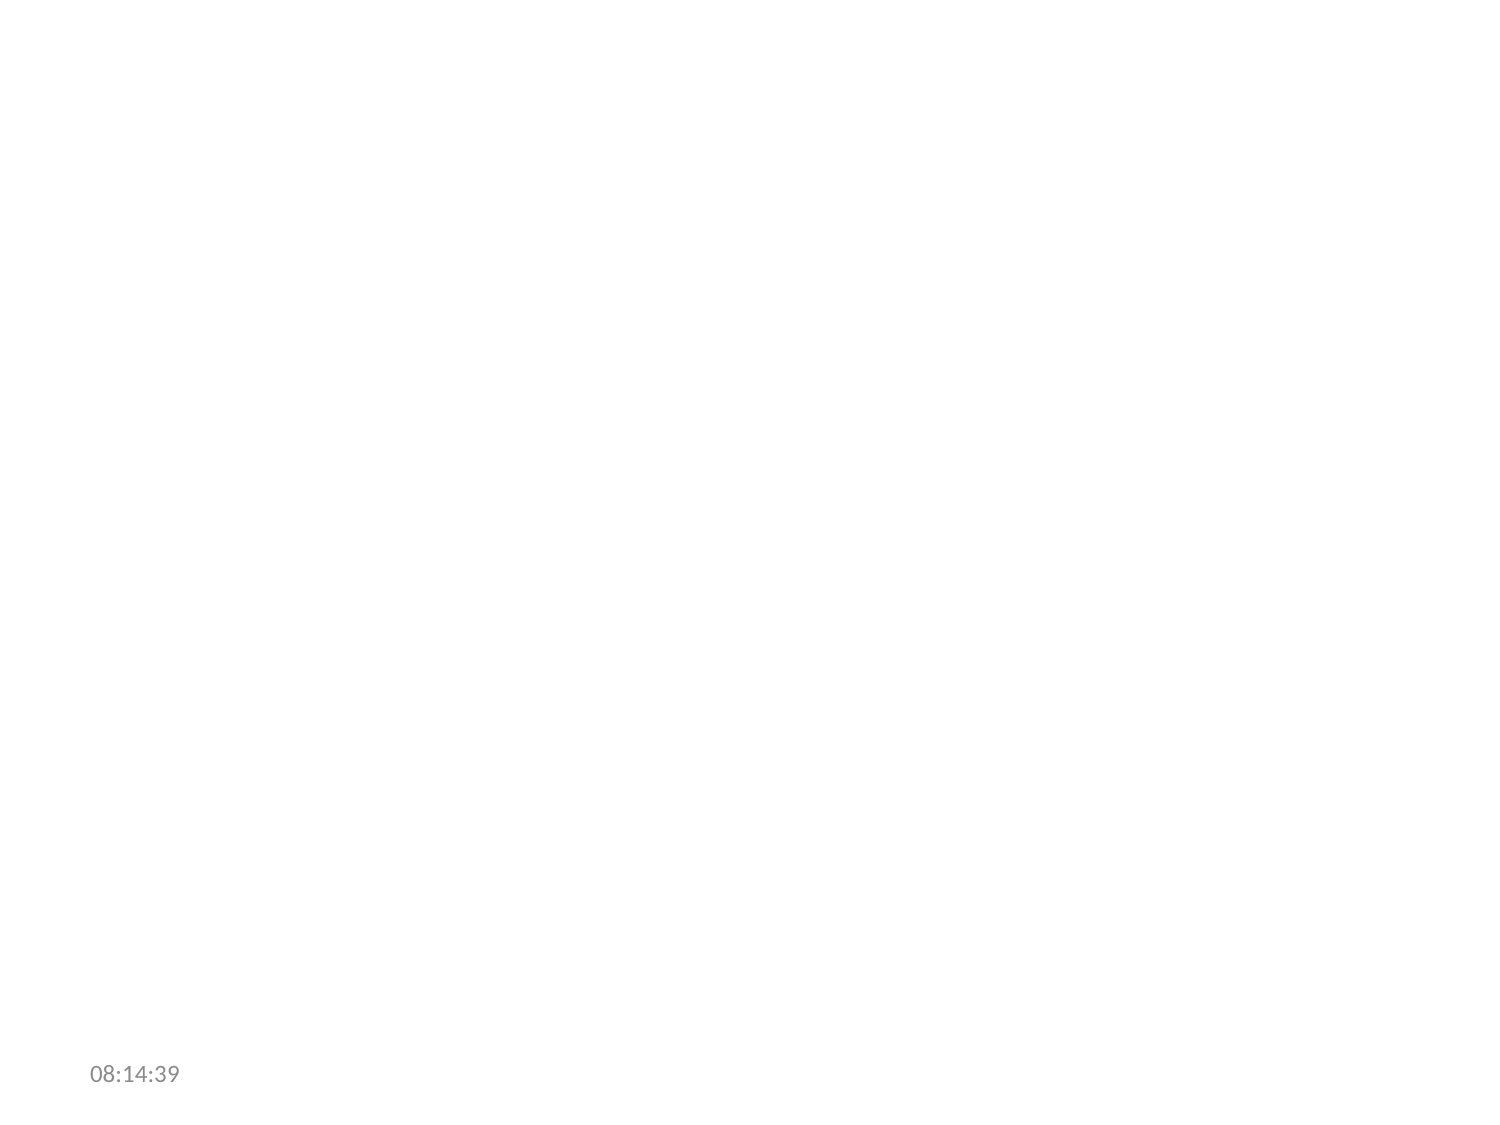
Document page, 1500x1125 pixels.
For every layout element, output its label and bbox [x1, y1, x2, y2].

slide_number [75, 1042, 425, 1103]
